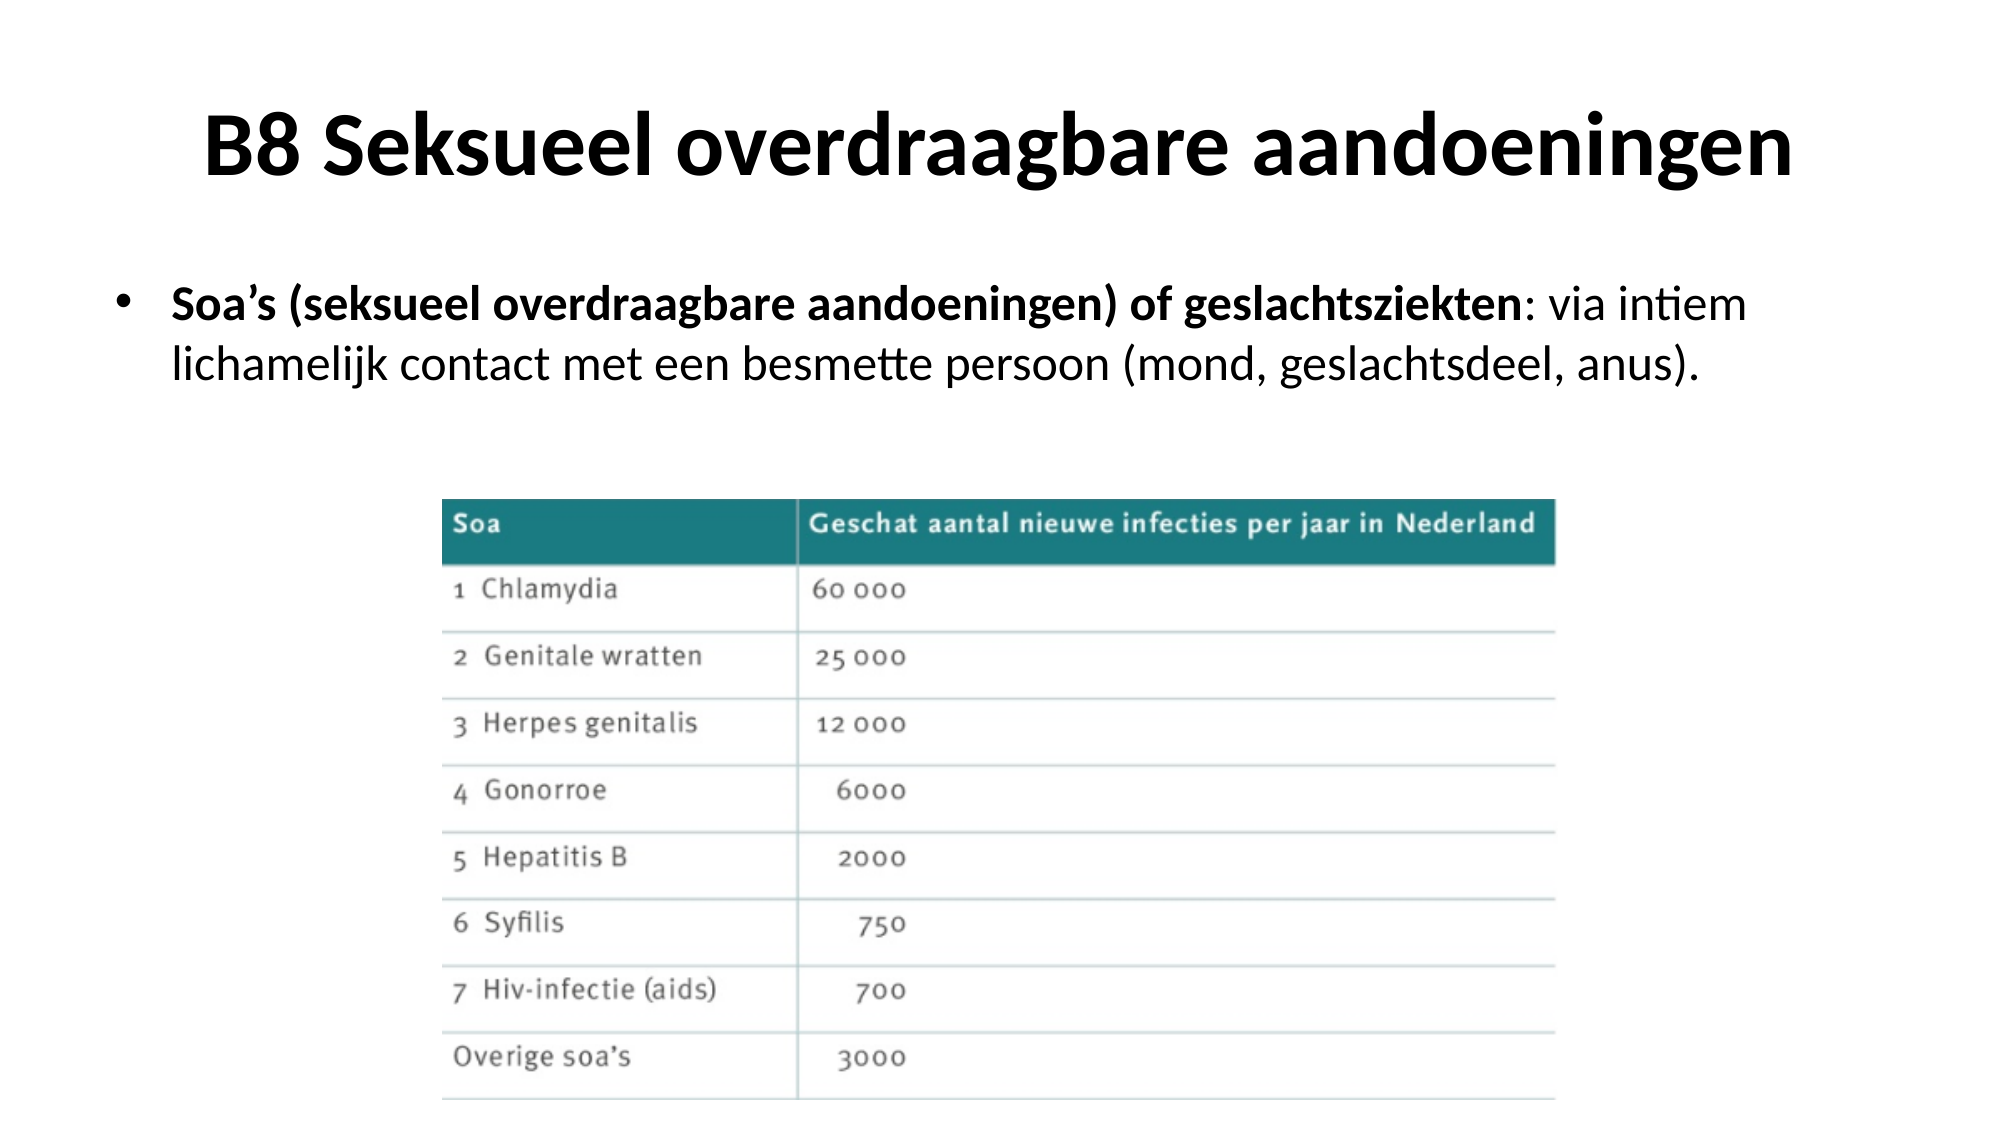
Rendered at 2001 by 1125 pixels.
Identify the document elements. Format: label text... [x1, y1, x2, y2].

picture [441, 499, 1558, 1100]
list Soa’s (seksueel overdraagbare aandoeningen) of geslachtsziekten: via intiem lichamelijk contact met een besmette persoon (mond, geslachtsdeel, anus). [99, 262, 1900, 1005]
title B8 Seksueel overdraagbare aandoeningen [99, 45, 1900, 233]
